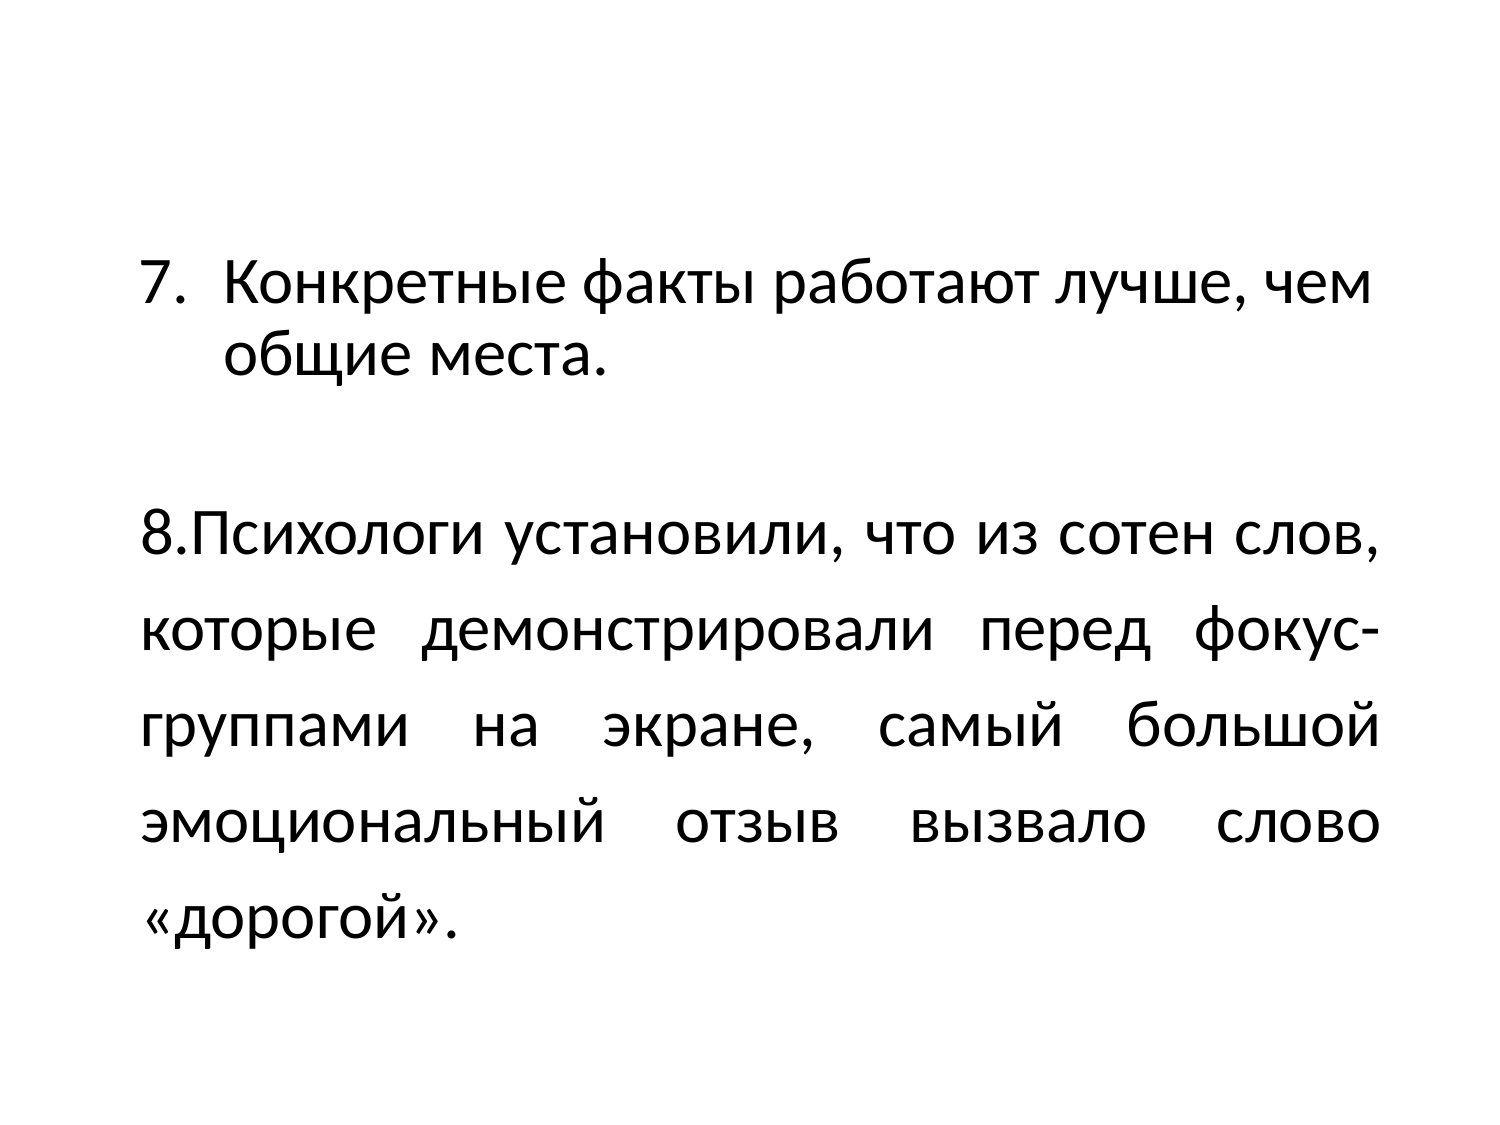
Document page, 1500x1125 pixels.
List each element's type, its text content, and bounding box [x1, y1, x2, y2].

list Конкретные факты работают лучше, чем общие места. [123, 238, 1474, 1121]
text_box 8.Психологи установили, что из сотен слов, которые демонстрировали перед фокус-группами на экране, самый большой эмоциональный отзыв вызвало слово «дорогой». [125, 368, 1400, 990]
